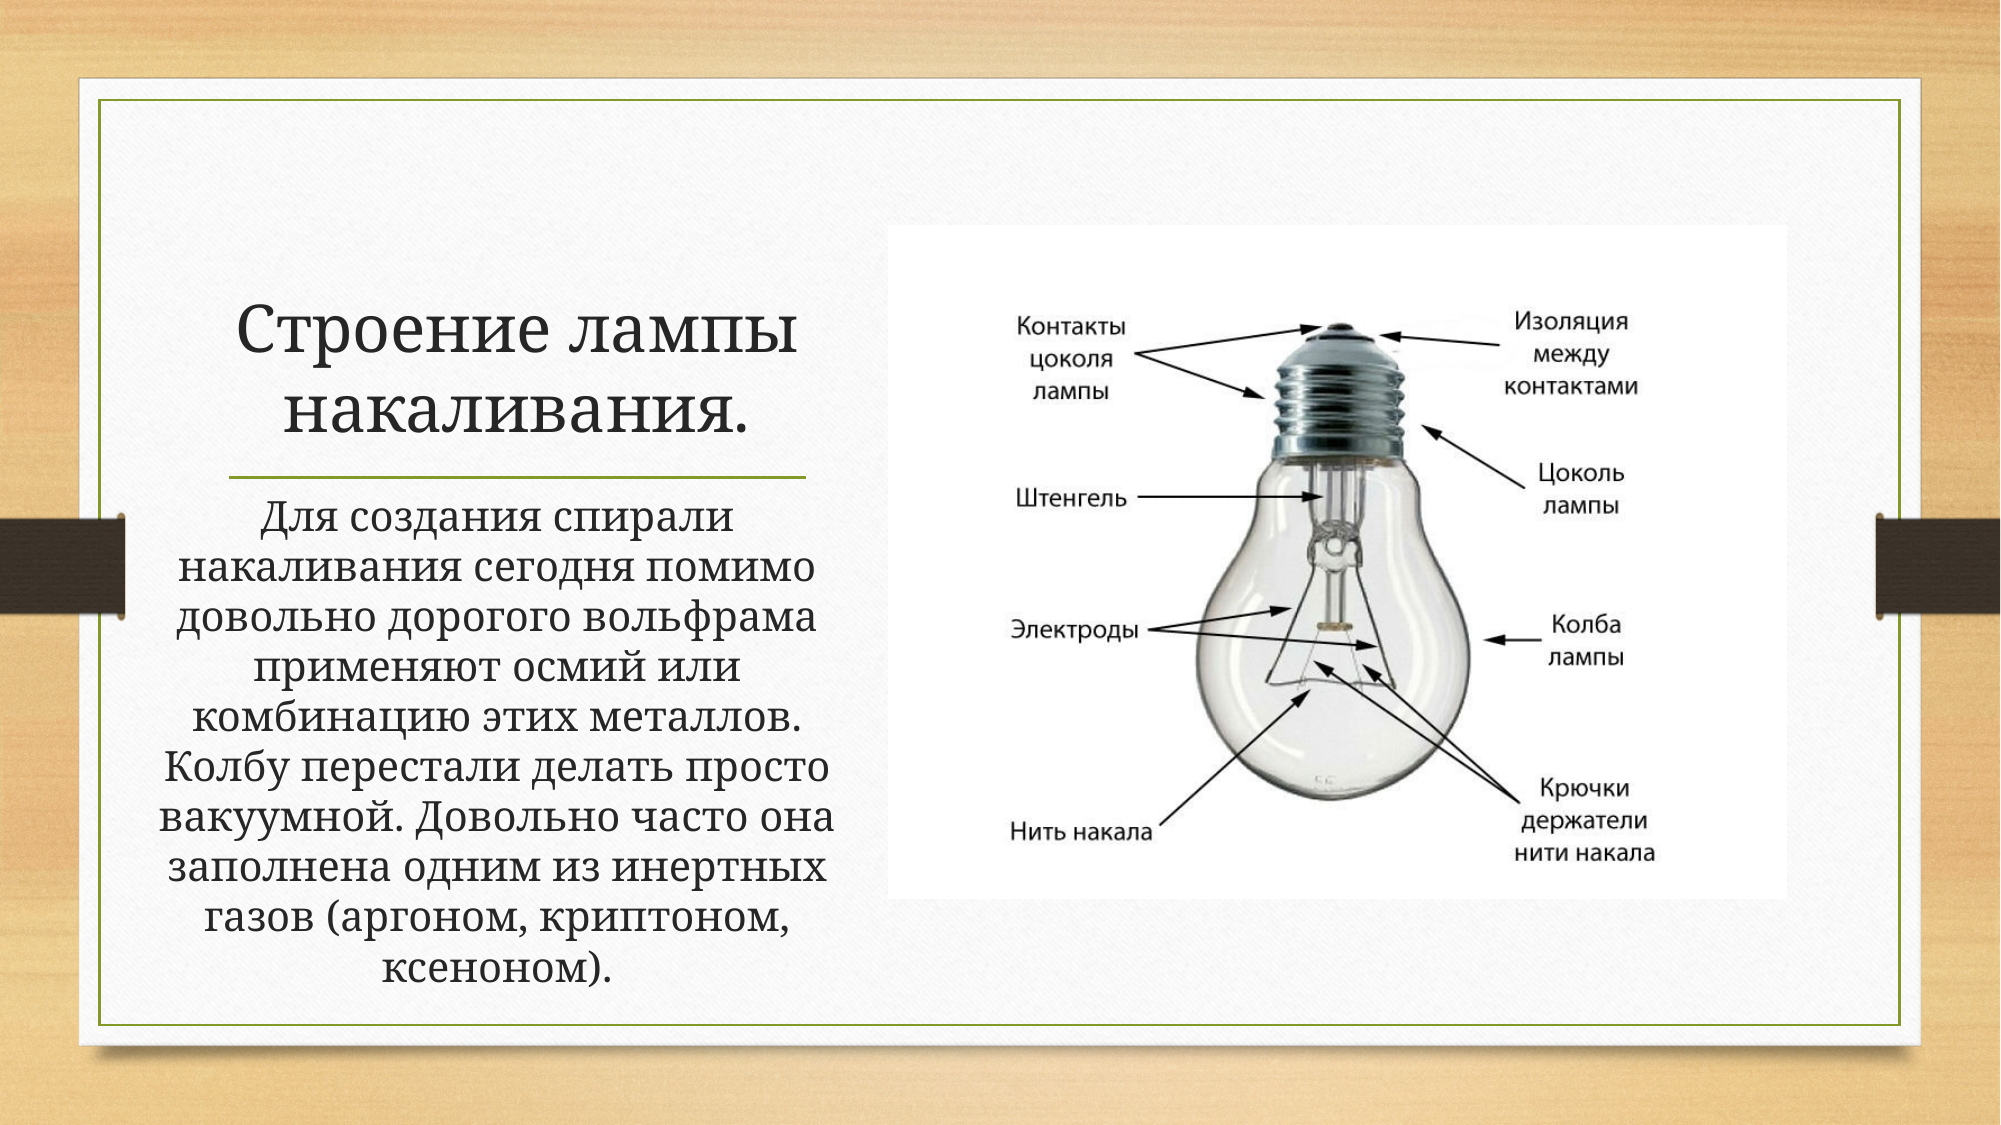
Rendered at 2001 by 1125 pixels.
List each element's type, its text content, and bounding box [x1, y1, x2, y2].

title Строение лампы накаливания. [212, 227, 823, 453]
list Для создания спирали накаливания сегодня помимо довольно дорогого вольфрама применяют осмий или комбинацию этих металлов. Колбу перестали делать просто вакуумной. Довольно часто она заполнена одним из инертных газов (аргоном, криптоном, ксеноном). [122, 482, 873, 1016]
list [888, 225, 1787, 900]
picture [0, 0, 2001, 1125]
